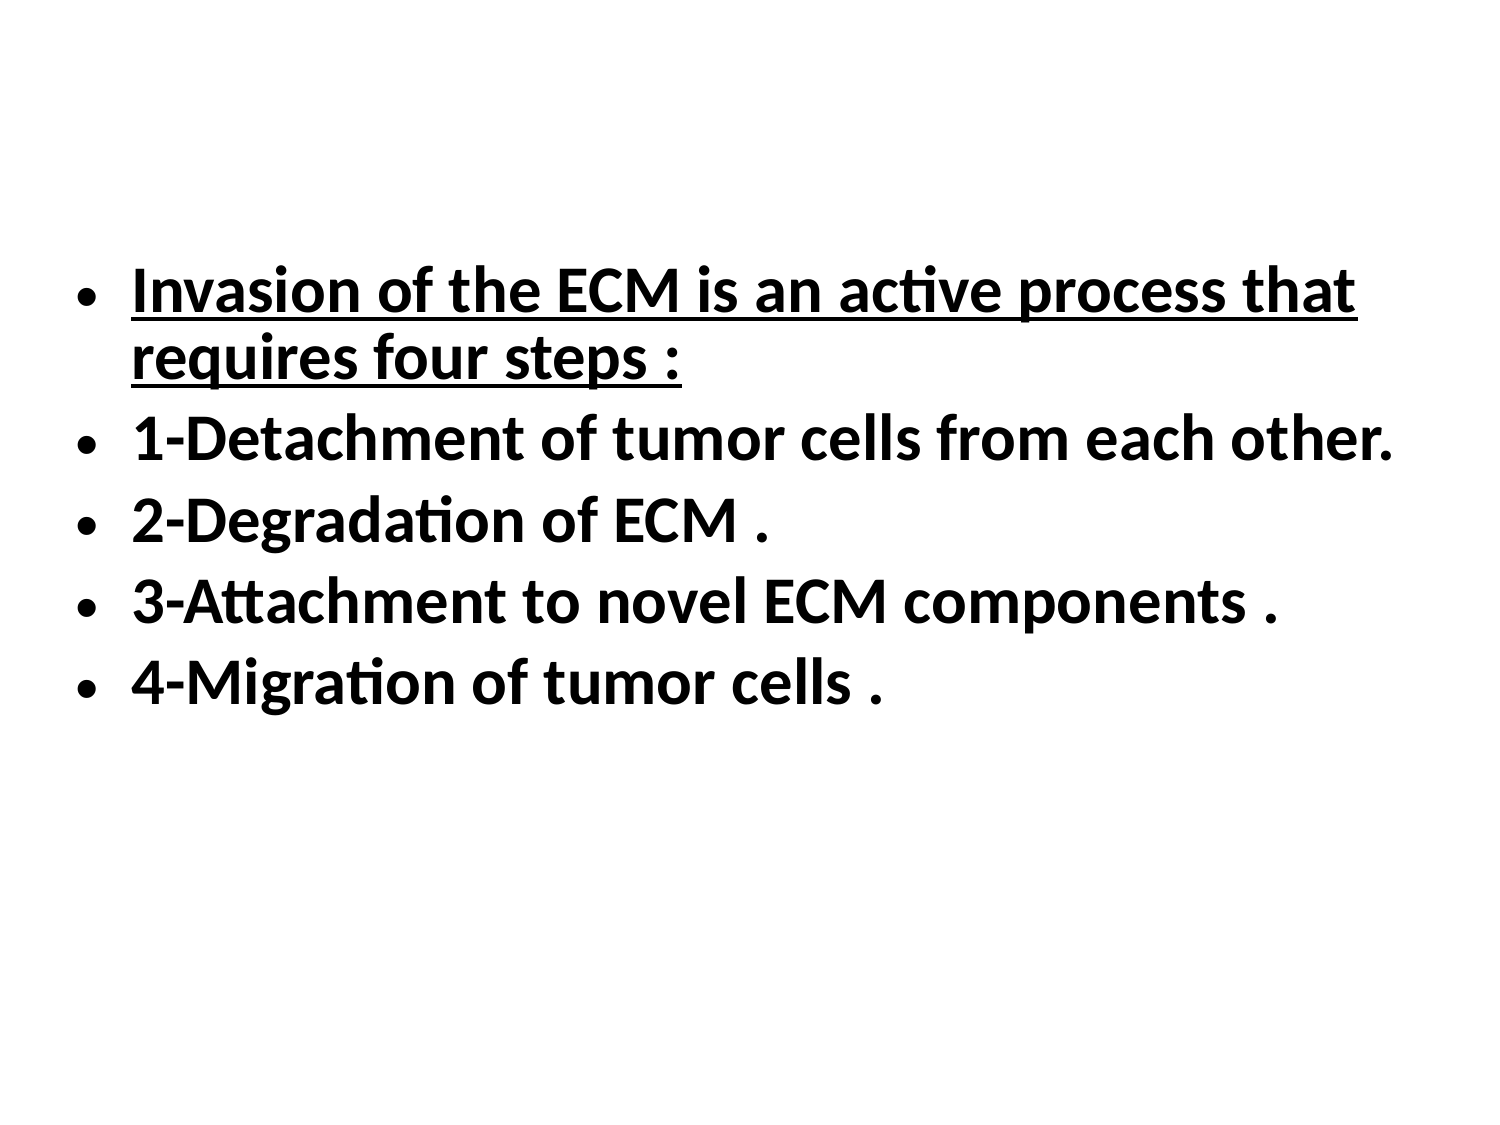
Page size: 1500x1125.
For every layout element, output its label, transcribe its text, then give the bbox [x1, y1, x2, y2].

list Invasion of the ECM is an active process that requires four steps : 1-Detachment of tumor cells from each other. 2-Degradation of ECM . 3-Attachment to novel ECM components . 4-Migration of tumor cells . [75, 262, 1425, 1005]
